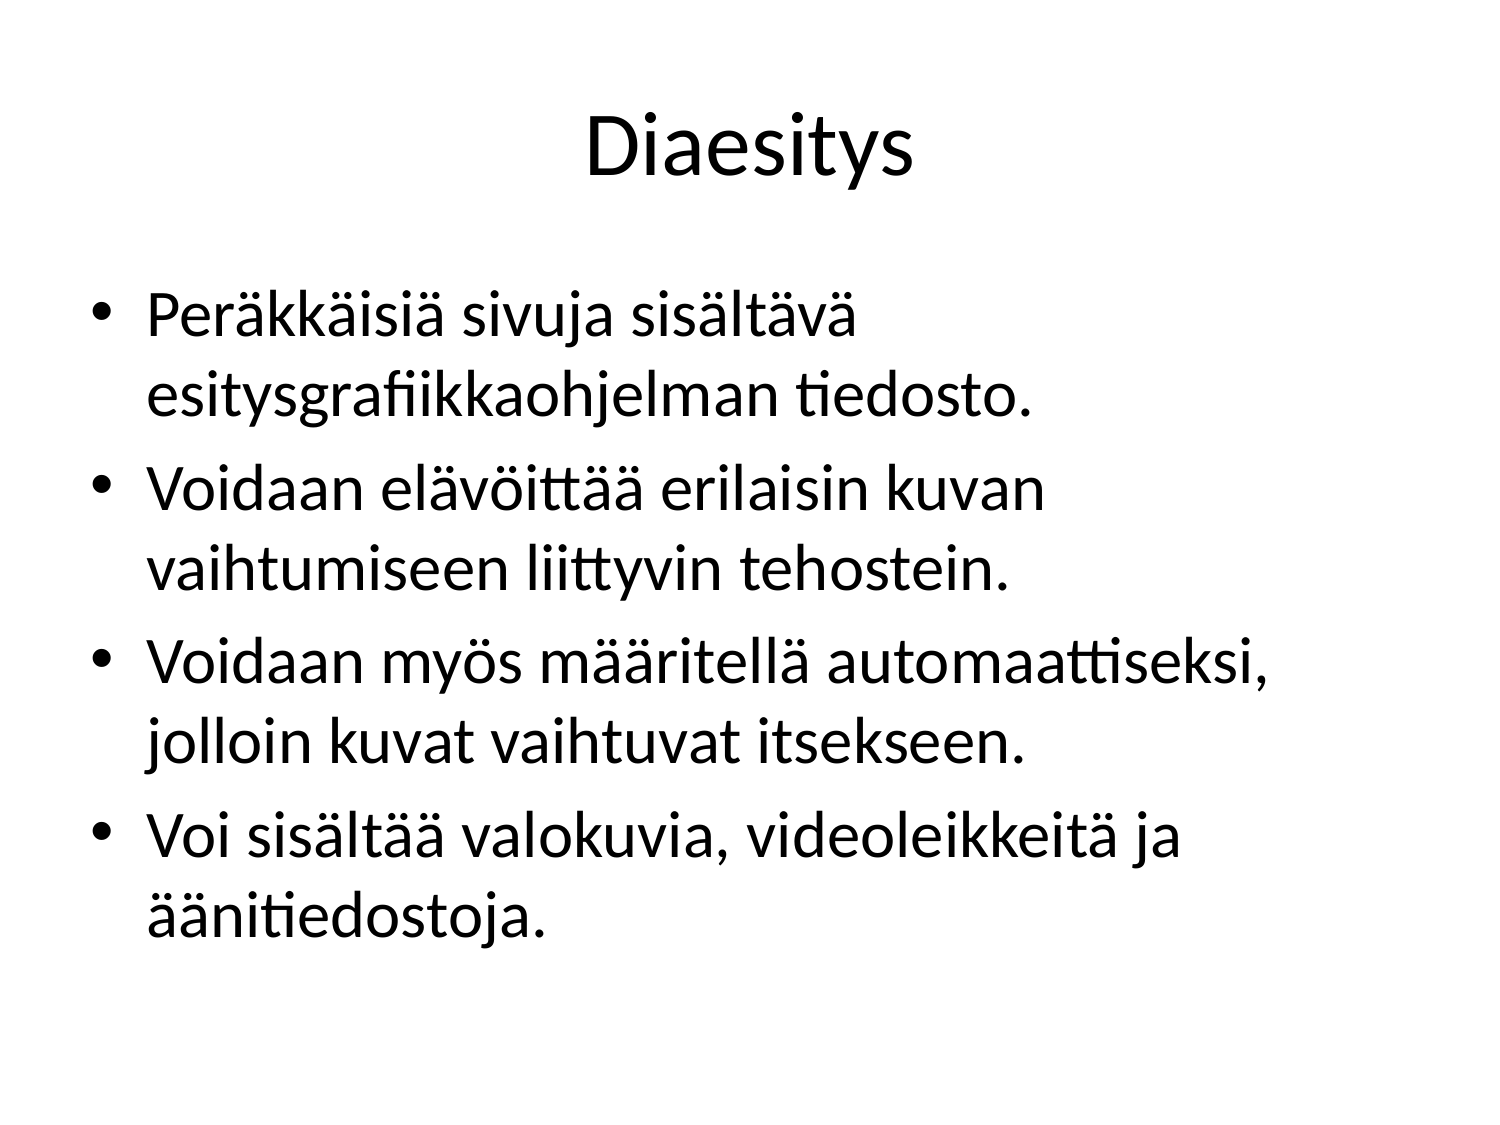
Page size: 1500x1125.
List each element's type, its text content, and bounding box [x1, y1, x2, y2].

title Diaesitys [75, 45, 1425, 233]
list Peräkkäisiä sivuja sisältävä esitysgrafiikkaohjelman tiedosto. Voidaan elävöittää erilaisin kuvan vaihtumiseen liittyvin tehostein. Voidaan myös määritellä automaattiseksi, jolloin kuvat vaihtuvat itsekseen. Voi sisältää valokuvia, videoleikkeitä ja äänitiedostoja. [75, 262, 1425, 1005]
